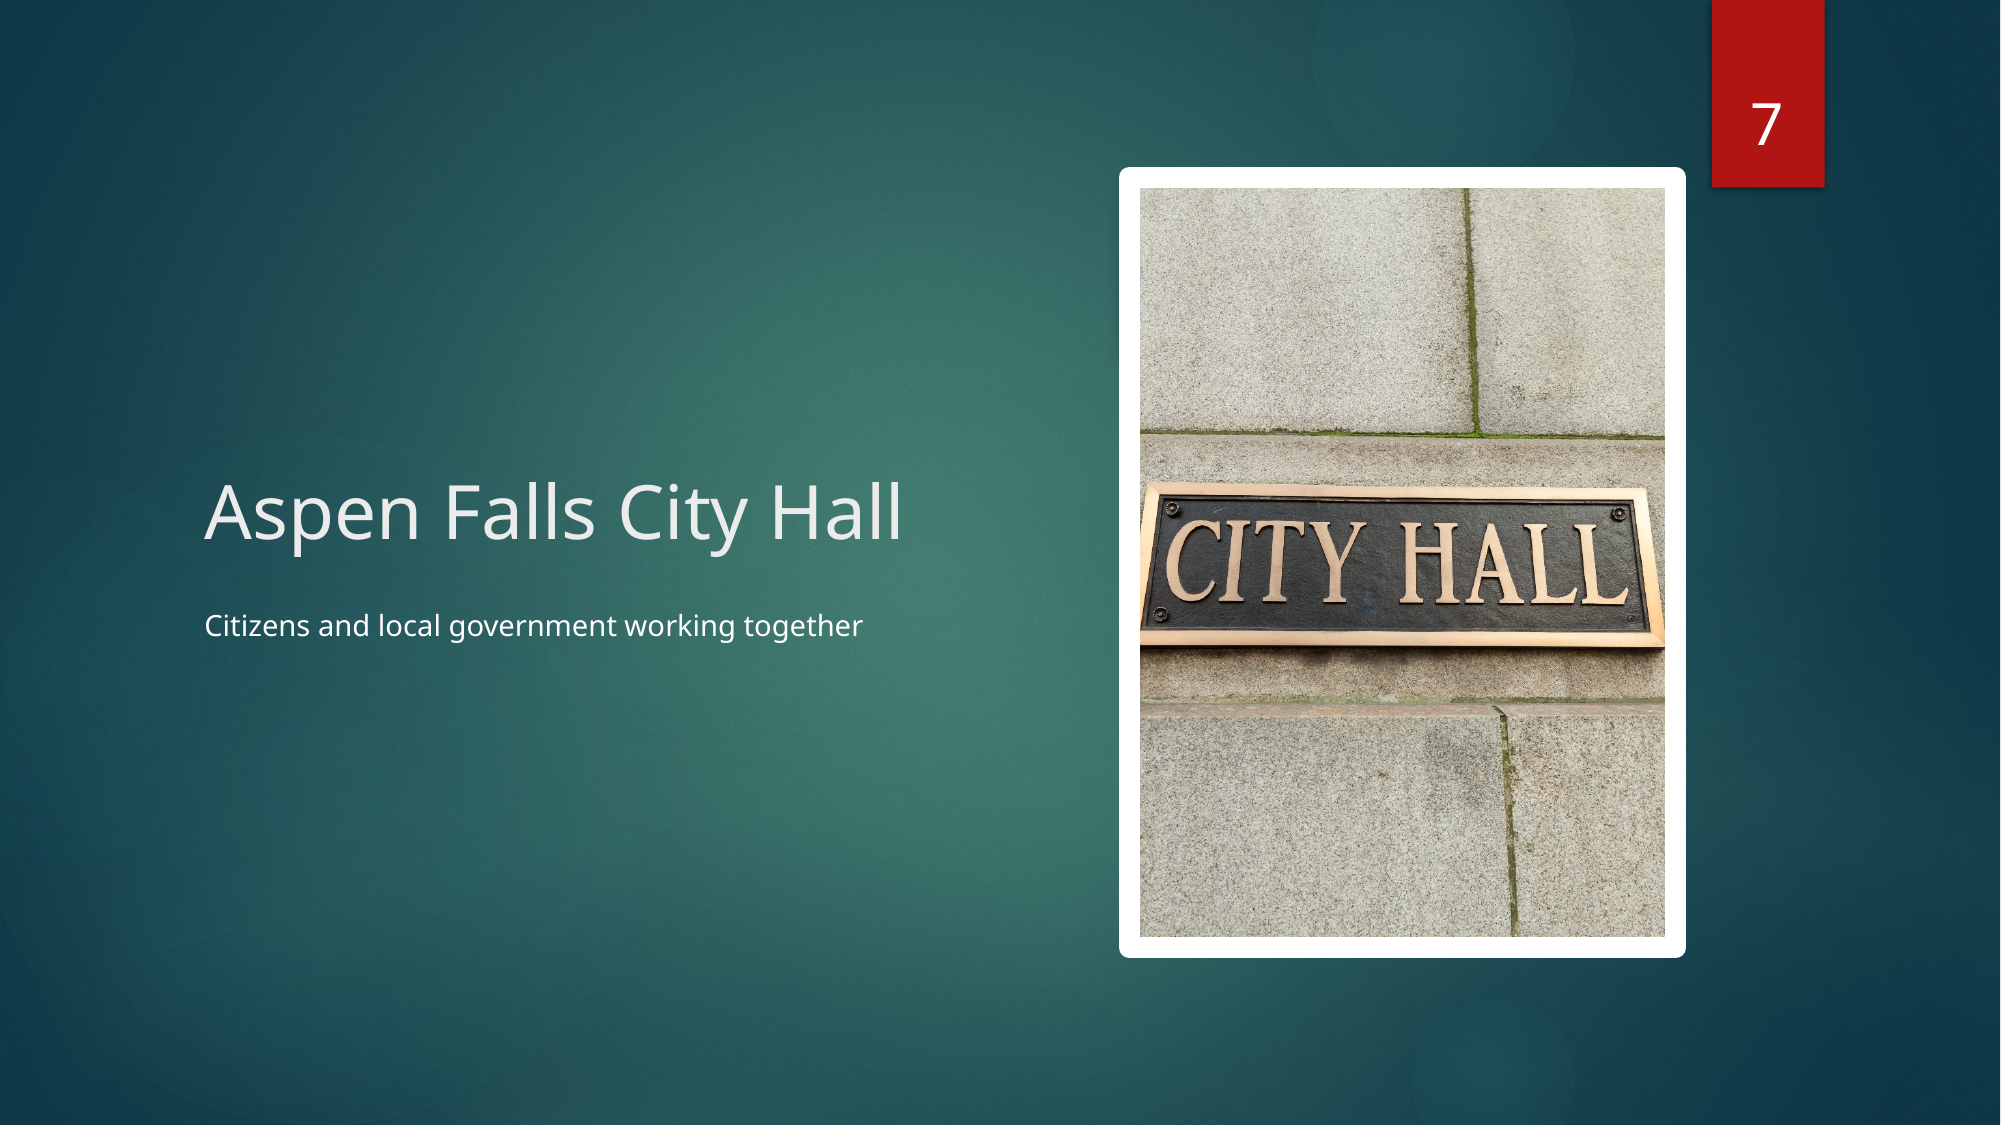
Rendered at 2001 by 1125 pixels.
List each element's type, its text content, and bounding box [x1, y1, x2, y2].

list Citizens and local government working together [189, 600, 1024, 825]
title Aspen Falls City Hall [189, 304, 1025, 563]
slide_number 7 [1698, 48, 1836, 175]
picture [1139, 187, 1666, 938]
